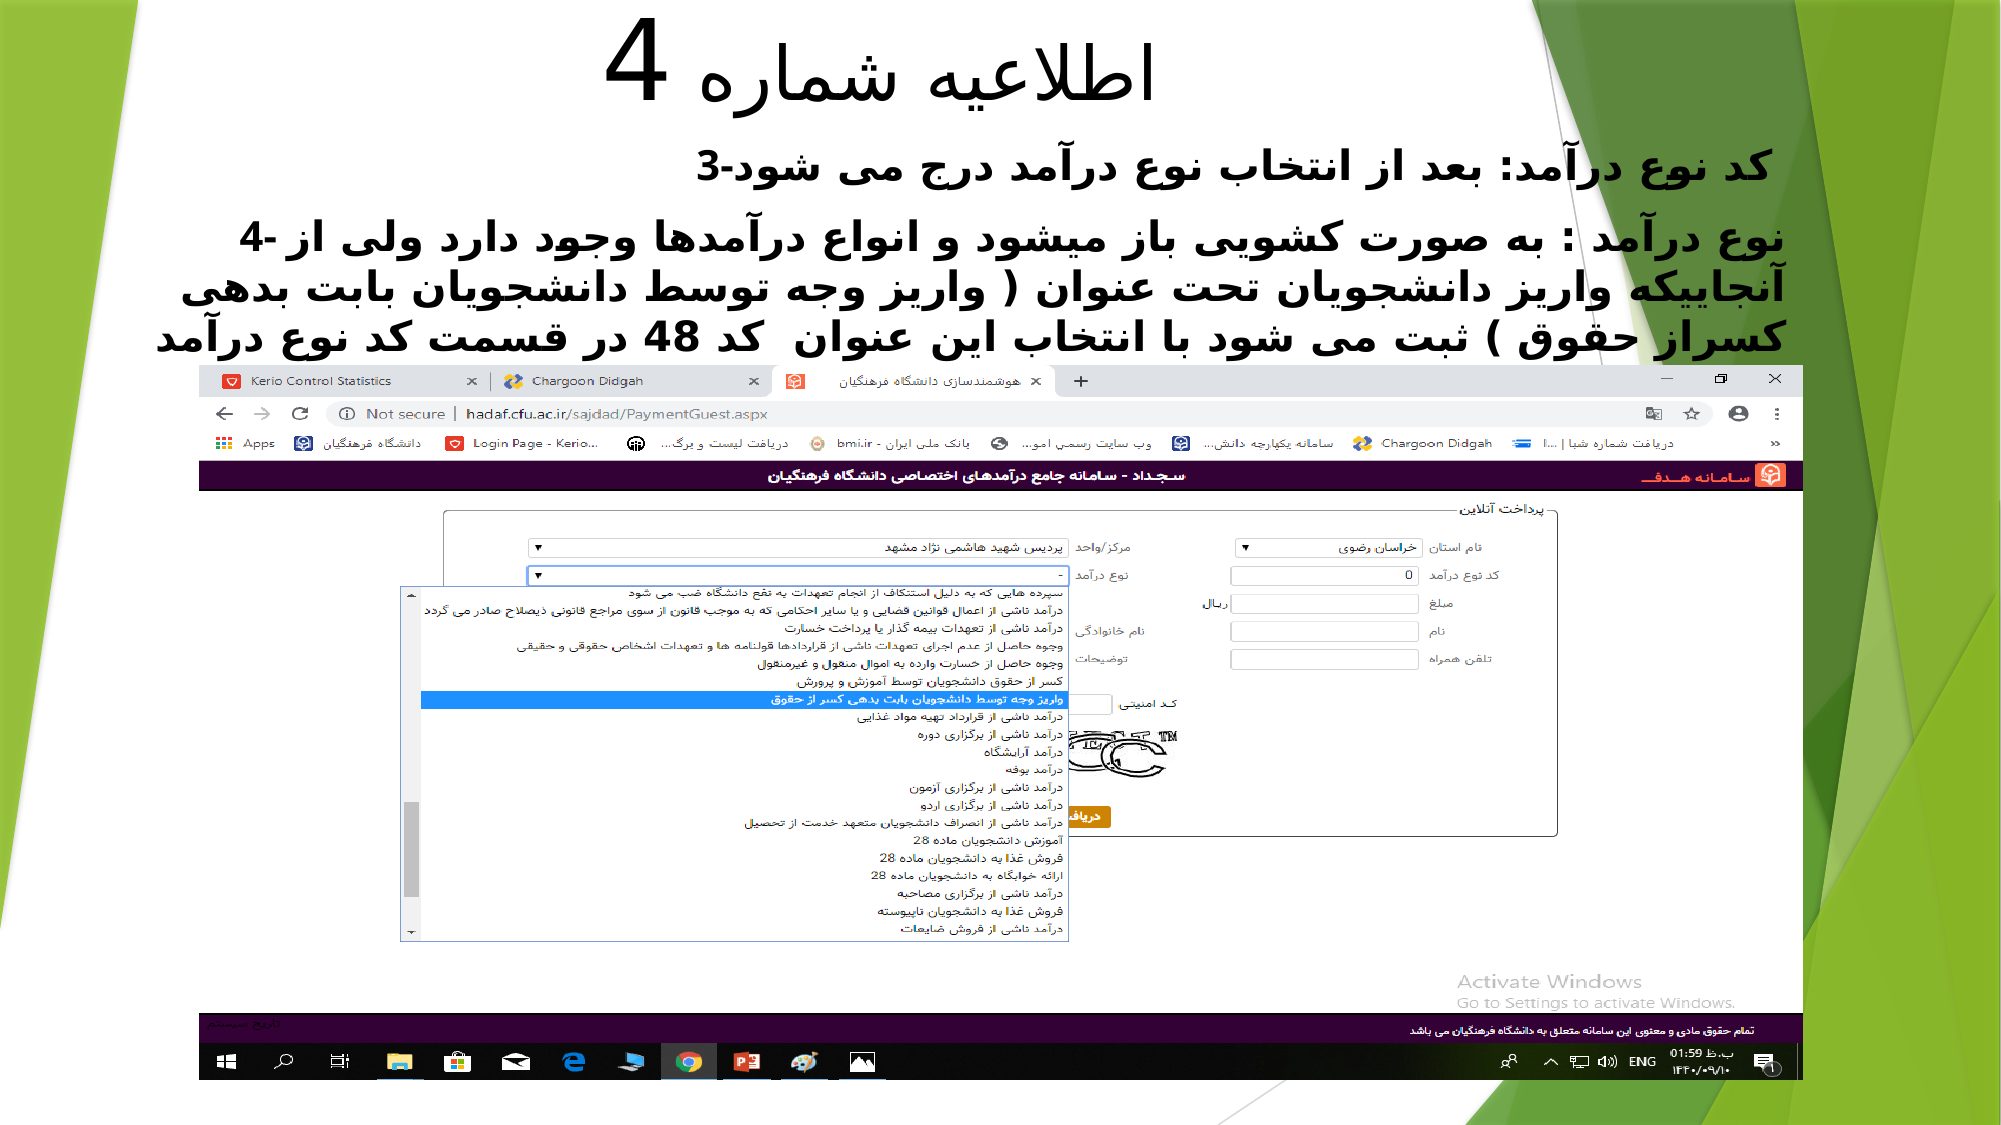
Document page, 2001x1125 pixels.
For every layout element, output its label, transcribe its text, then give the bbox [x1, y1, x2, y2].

title اطلاعیه شماره 4 [243, 18, 1518, 130]
picture [198, 364, 1803, 1081]
subtitle 3-کد نوع درآمد: بعد از انتخاب نوع درآمد درج می شود 4- نوع درآمد : به صورت کشویی باز میشود و انواع درآمدها وجود دارد ولی از آنجاییکه واریز دانشجویان تحت عنوان ( واریز وجه توسط دانشجویان بابت بدهی کسراز حقوق ) ثبت می شود با انتخاب این عنوان کد 48 در قسمت کد نوع درآمد درج می شود. [99, 130, 1803, 1080]
